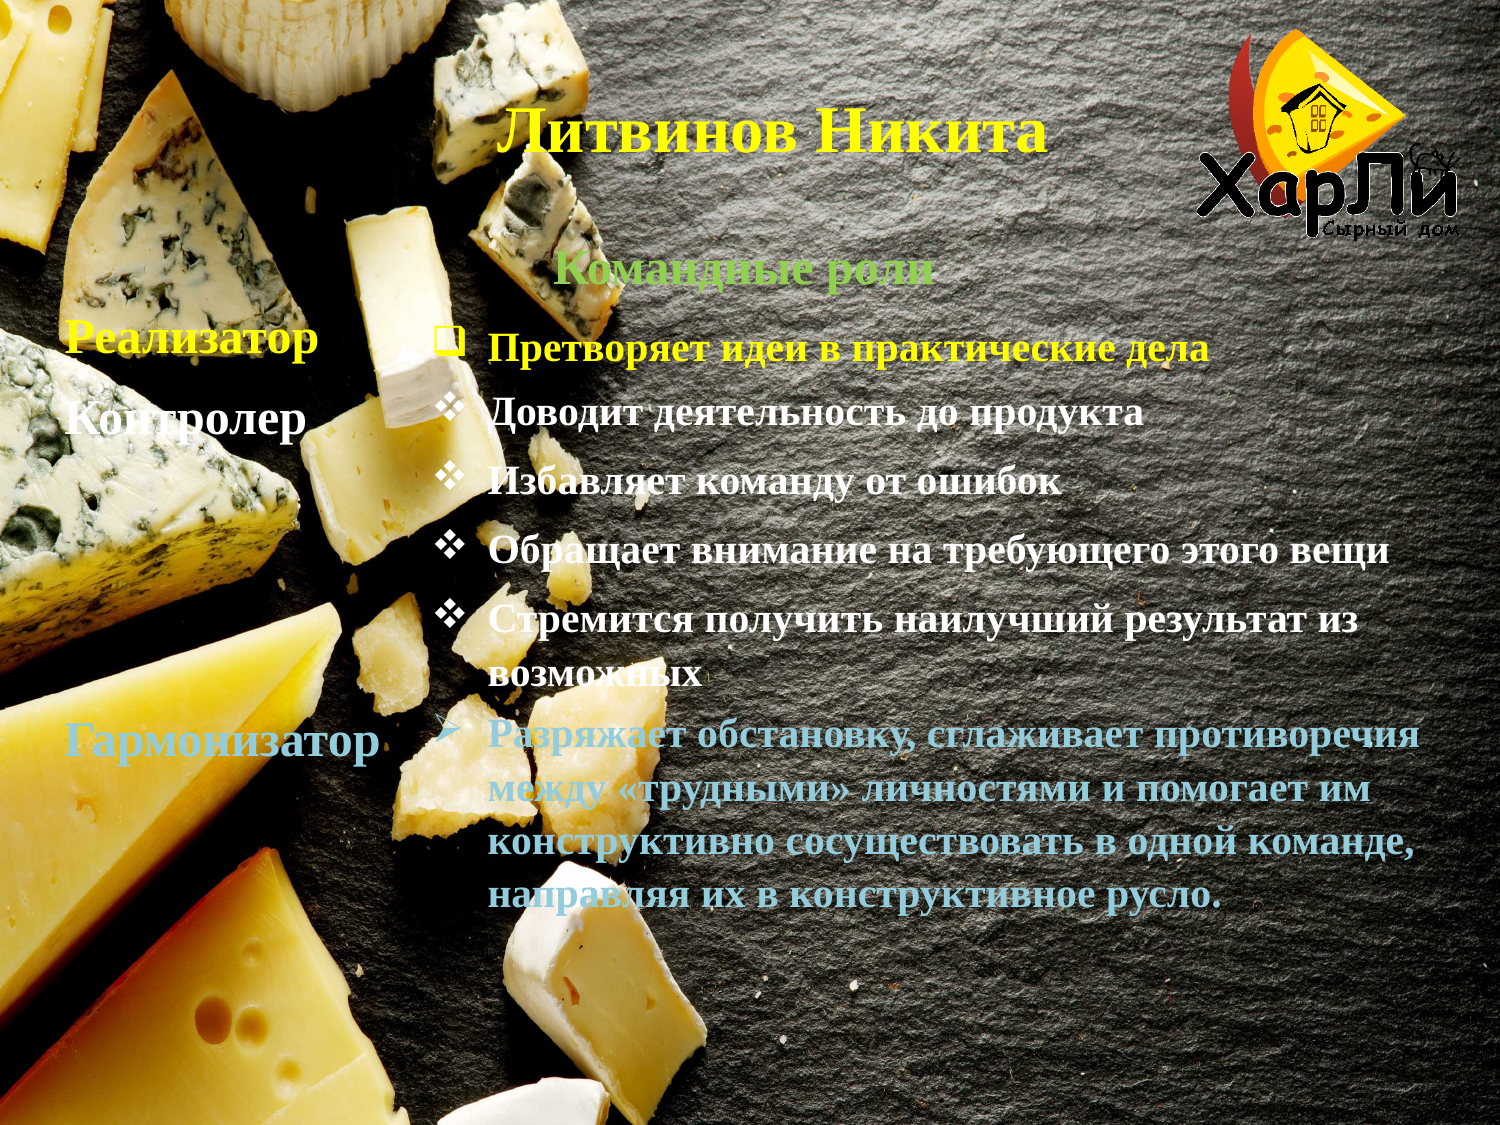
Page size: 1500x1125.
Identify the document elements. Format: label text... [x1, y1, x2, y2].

table_cell Стремится получить наилучший результат из возможных [420, 589, 1435, 704]
table_cell [53, 451, 420, 520]
table_cell Избавляет команду от ошибок [420, 451, 1435, 520]
table_cell Обращает внимание на требующего этого вещи [420, 520, 1435, 589]
table_header Командные роли [53, 232, 1435, 301]
table_cell Разряжает обстановку, сглаживает противоречия между «трудными» личностями и помогает им конструктивно сосуществовать в одной команде, направляя их в конструктивное русло. [420, 704, 1435, 968]
table_cell Контролер [53, 382, 420, 451]
table_cell Гармонизатор [53, 704, 420, 968]
table_cell Реализатор [53, 301, 420, 382]
table_cell [53, 520, 420, 589]
table_cell [53, 589, 420, 704]
table_cell Доводит деятельность до продукта [420, 382, 1435, 451]
table_cell Претворяет идеи в практические дела [420, 301, 1435, 382]
text_box Литвинов Никита [112, 78, 1181, 173]
picture [0, 0, 1500, 1125]
